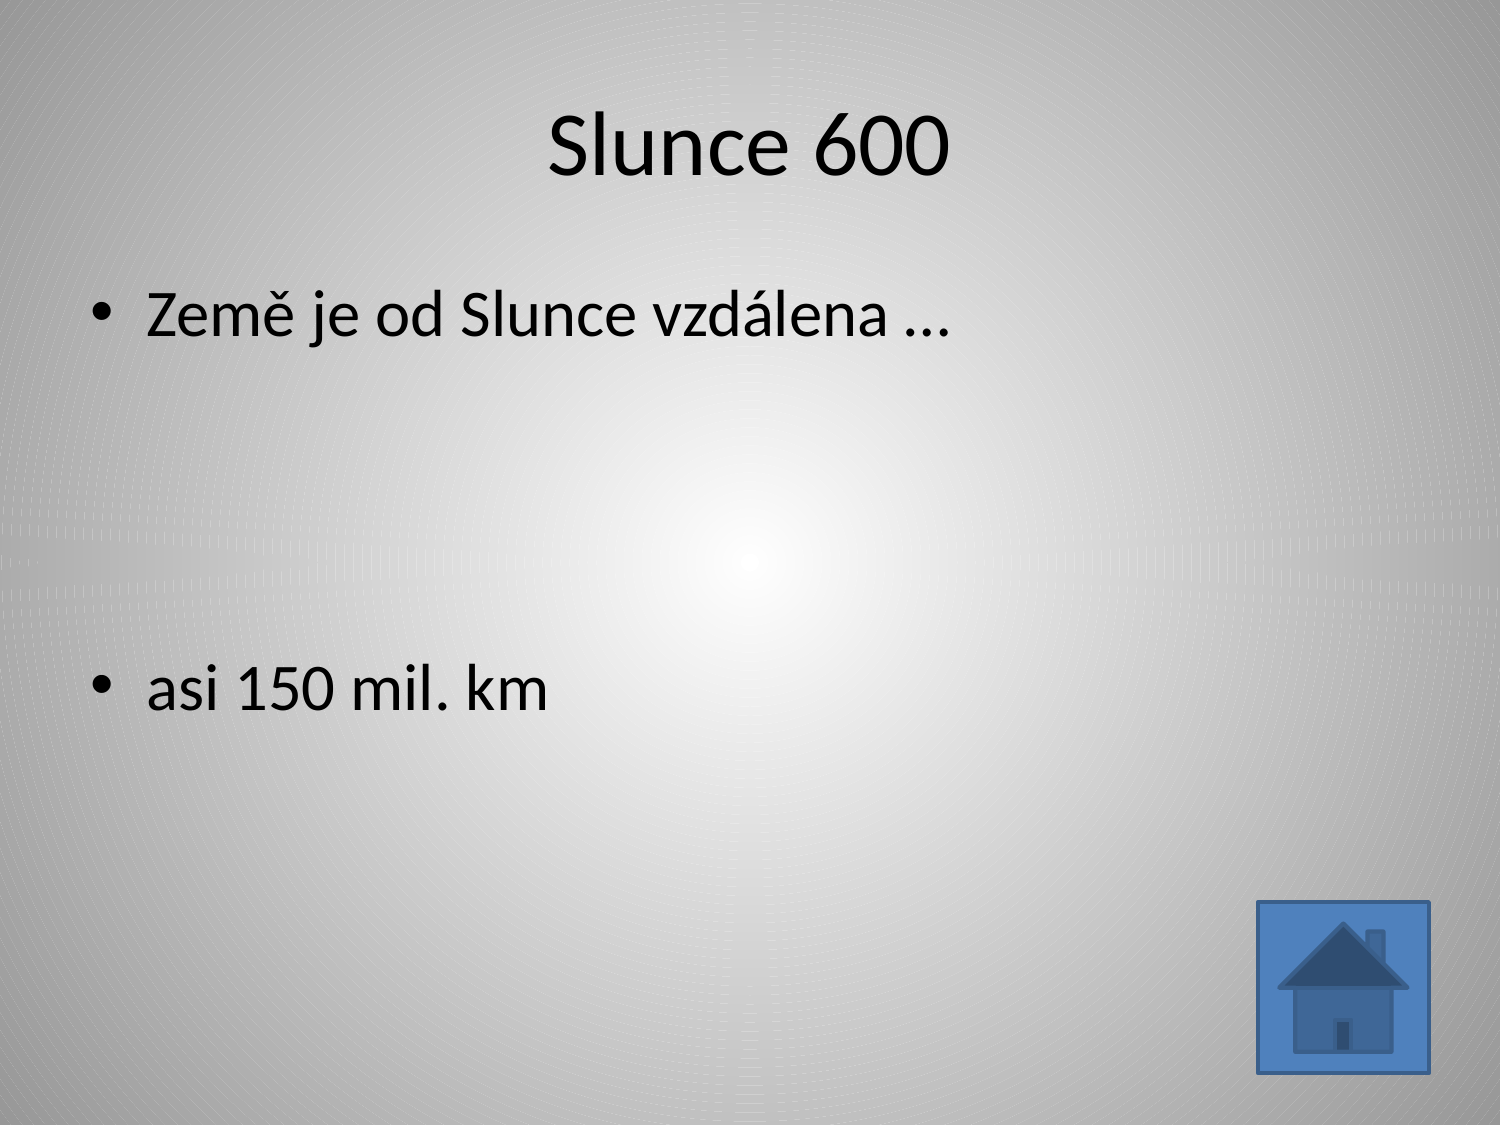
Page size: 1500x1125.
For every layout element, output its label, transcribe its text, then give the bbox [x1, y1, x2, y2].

title Slunce 600 [75, 45, 1425, 233]
text_box [1256, 900, 1431, 1075]
list Země je od Slunce vzdálena … asi 150 mil. km [75, 262, 1425, 1005]
